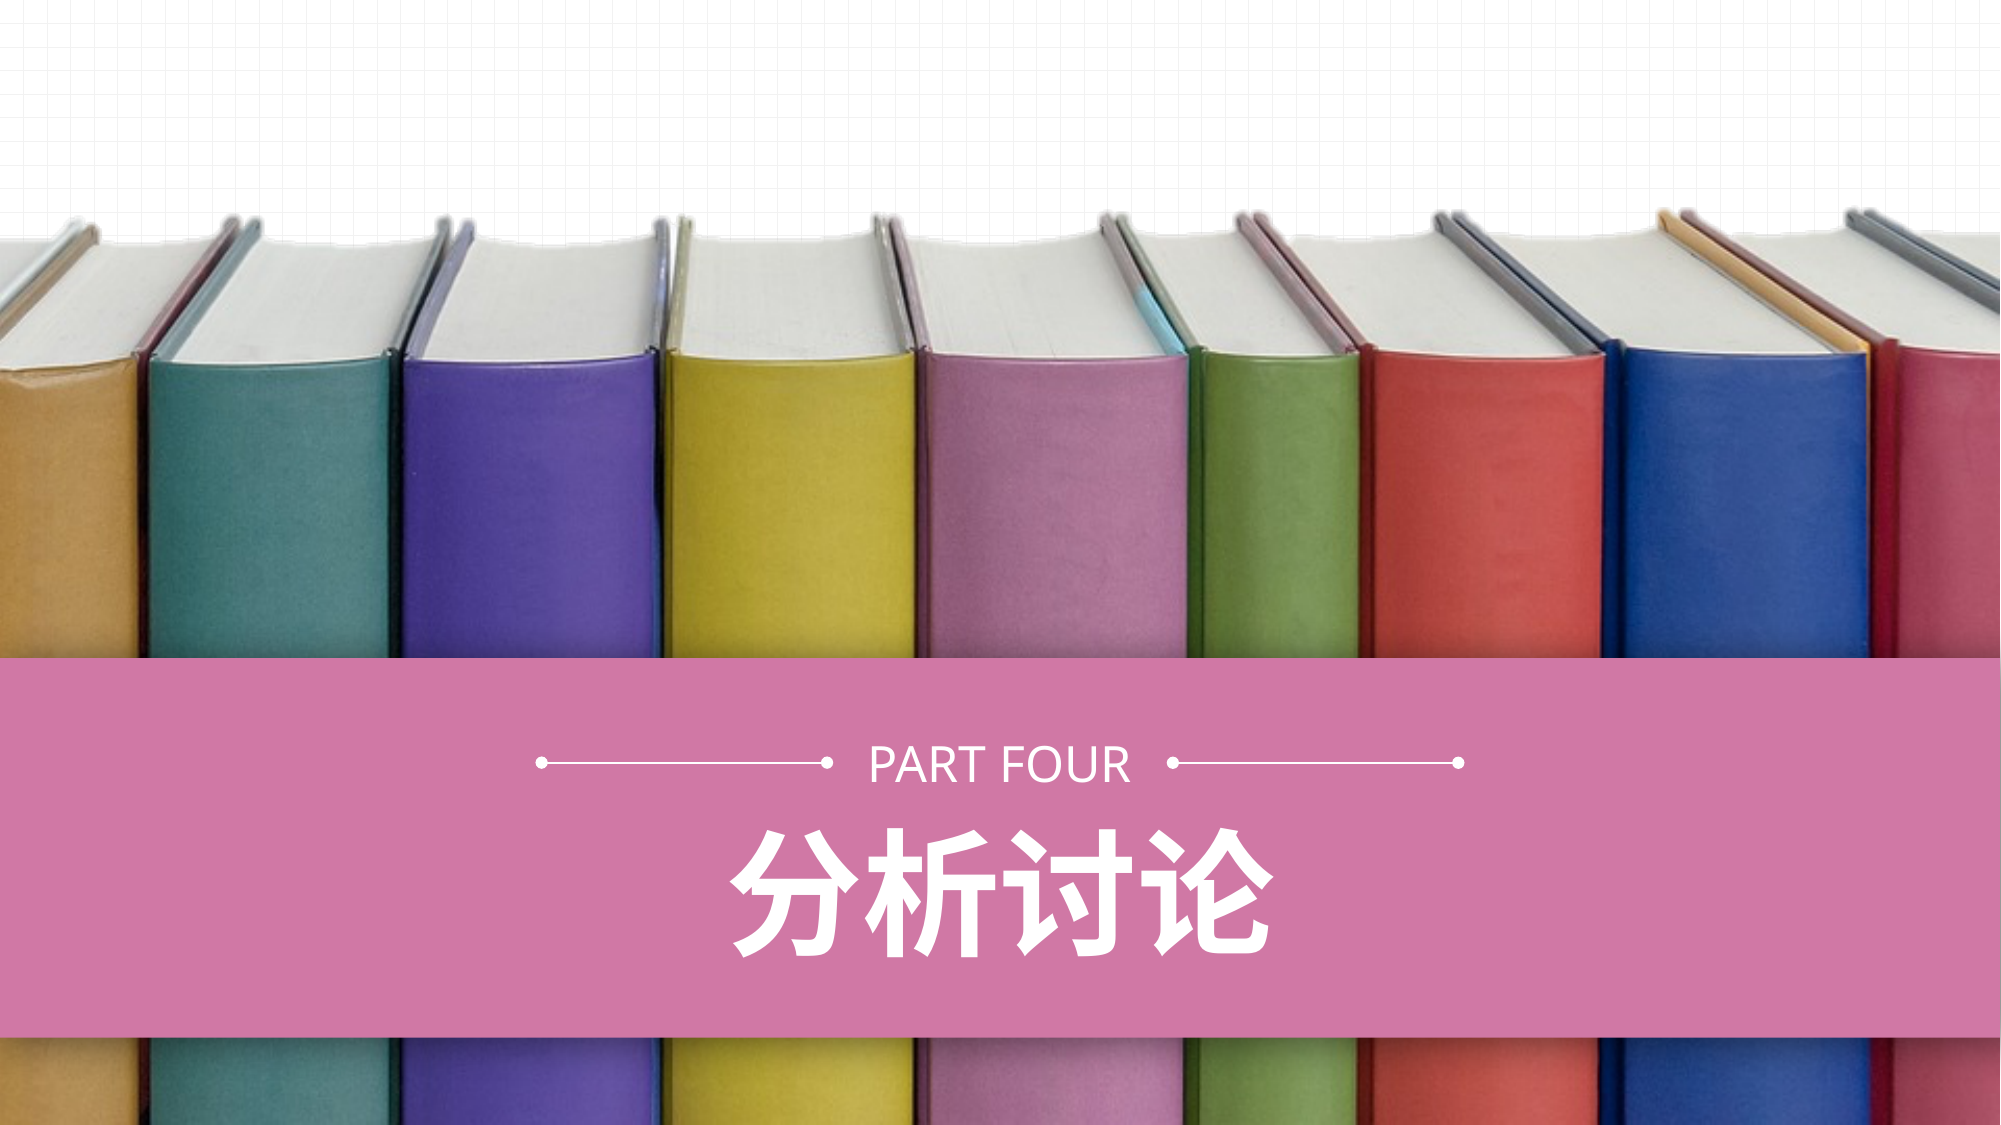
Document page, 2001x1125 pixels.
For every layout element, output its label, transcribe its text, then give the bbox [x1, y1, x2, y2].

picture [0, 27, 2000, 658]
text_box PART FOUR [853, 763, 1147, 800]
picture [0, 1038, 2000, 1125]
text_box PART FOUR [853, 724, 1147, 762]
text_box 分析讨论 [710, 800, 1290, 981]
